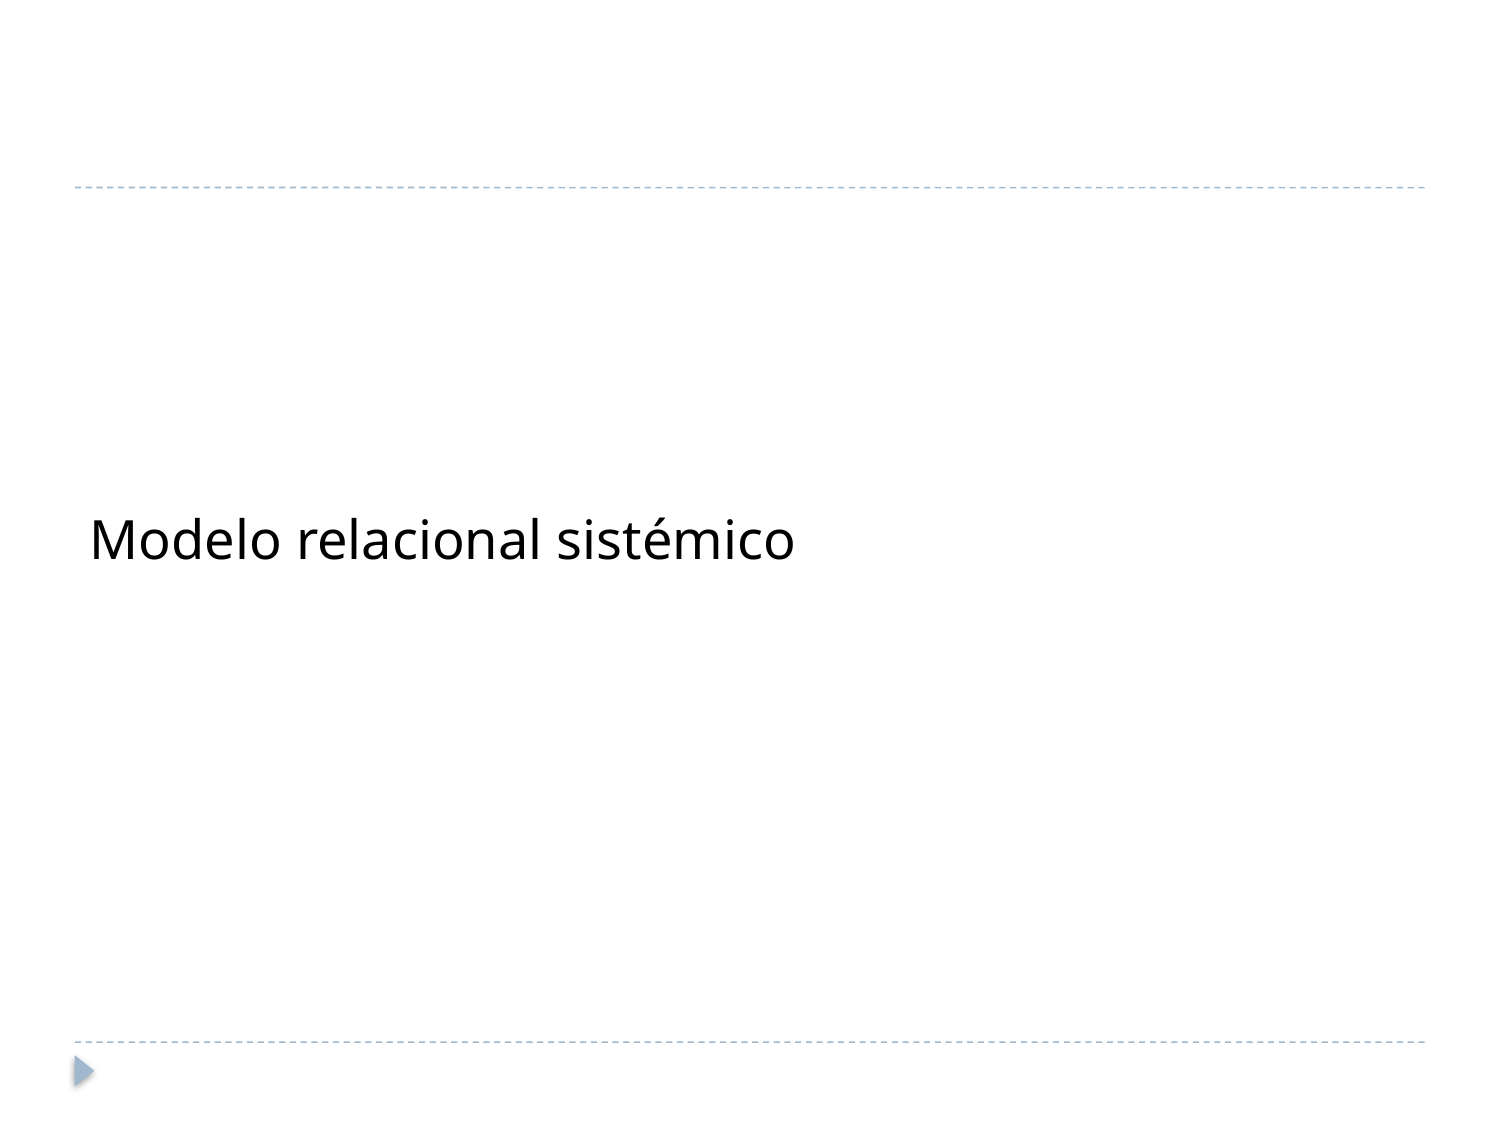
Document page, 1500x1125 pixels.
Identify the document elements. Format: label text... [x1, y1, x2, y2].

list Modelo relacional sistémico [75, 420, 1425, 705]
